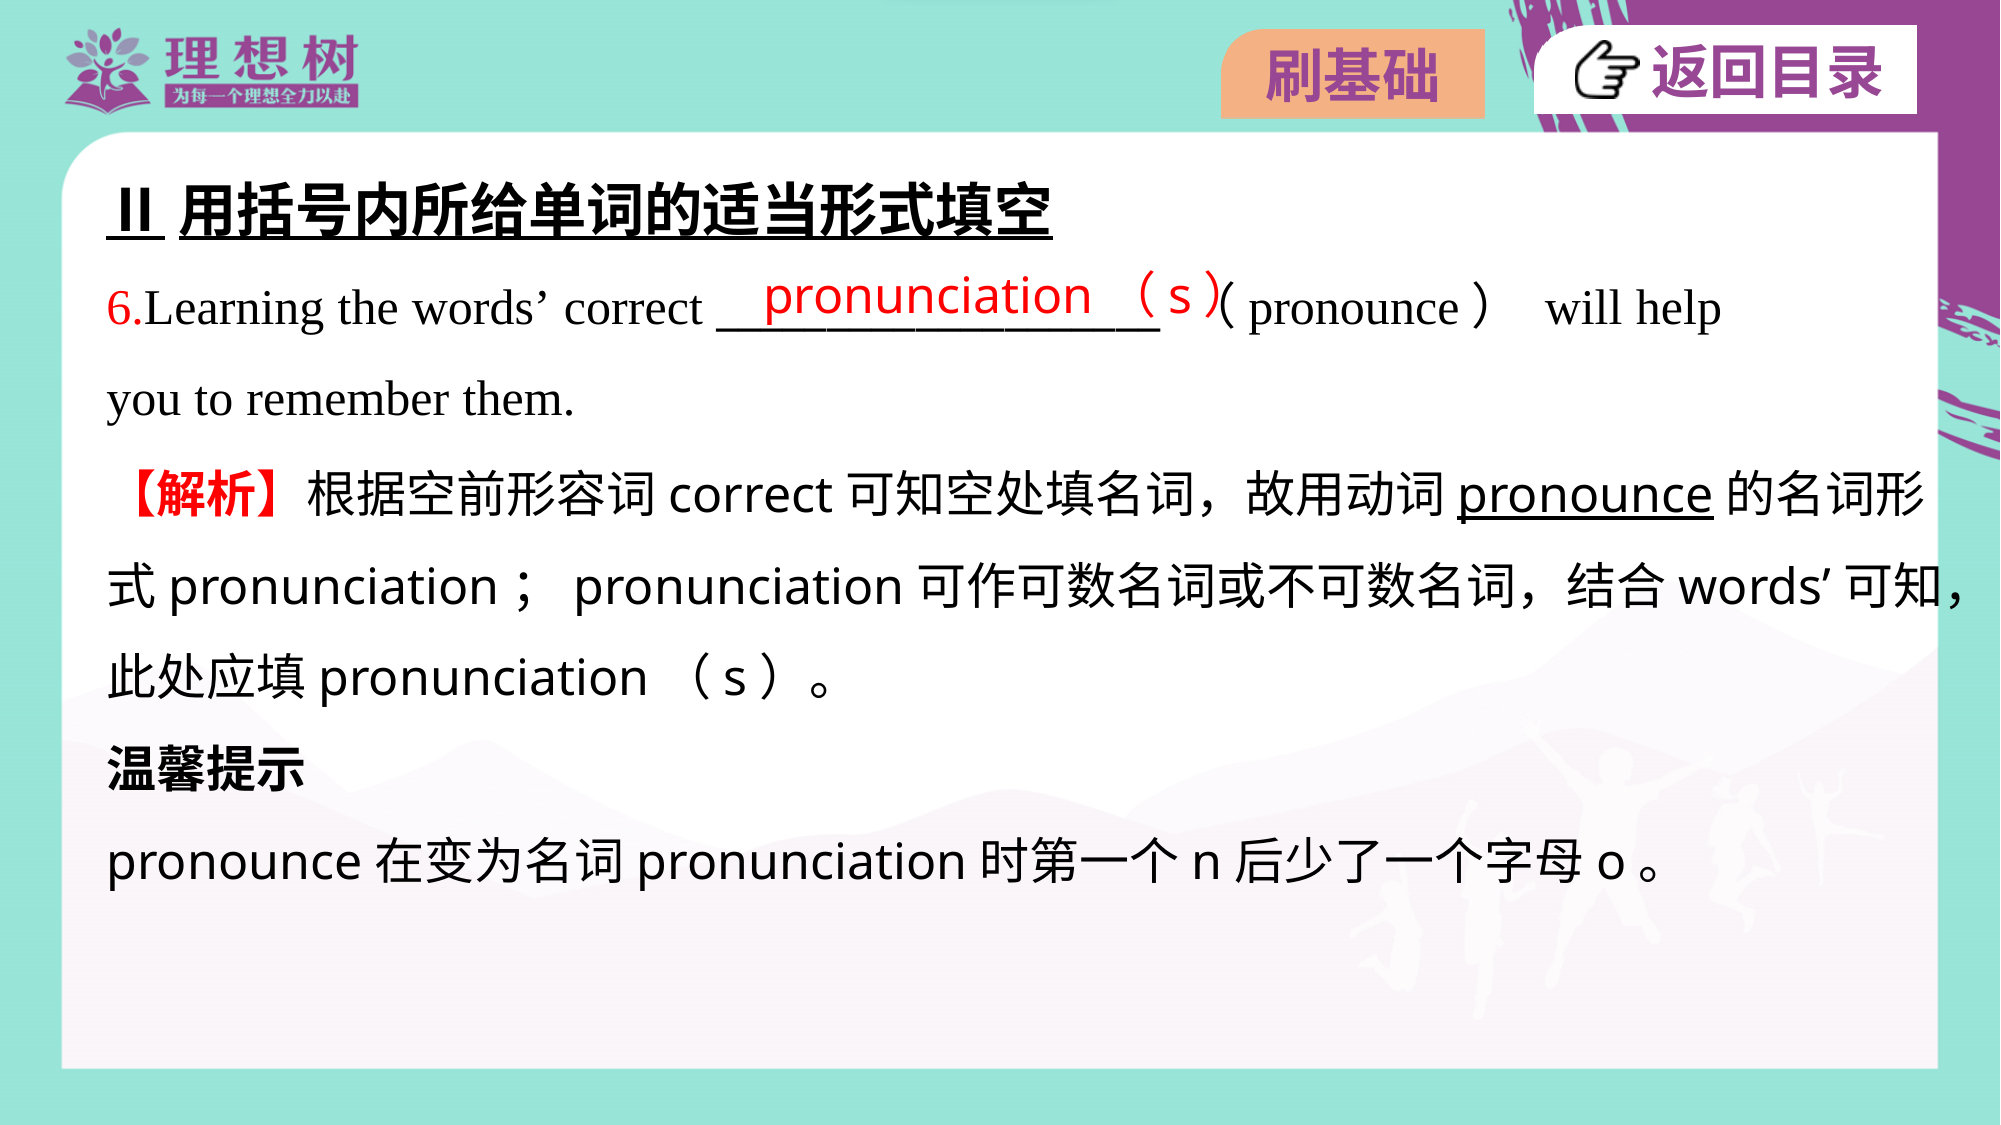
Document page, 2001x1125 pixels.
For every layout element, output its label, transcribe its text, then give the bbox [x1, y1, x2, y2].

text_box Ⅱ用括号内所给单词的适当形式填空 [106, 140, 1895, 242]
text_box pronunciation（s） [765, 235, 1252, 324]
text_box 6.Learning the words’ correct ____________________ （pronounce） will help you to remember them. [106, 242, 1895, 426]
picture [0, 0, 2000, 1125]
text_box 【解析】根据空前形容词correct可知空处填名词，故用动词pronounce的名词形 式pronunciation；pronunciation可作可数名词或不可数名词，结合words’可知， 此处应填pronunciation（s）。 温馨提示 pronounce在变为名词pronunciation时第一个n后少了一个字母o。 [106, 430, 1895, 890]
